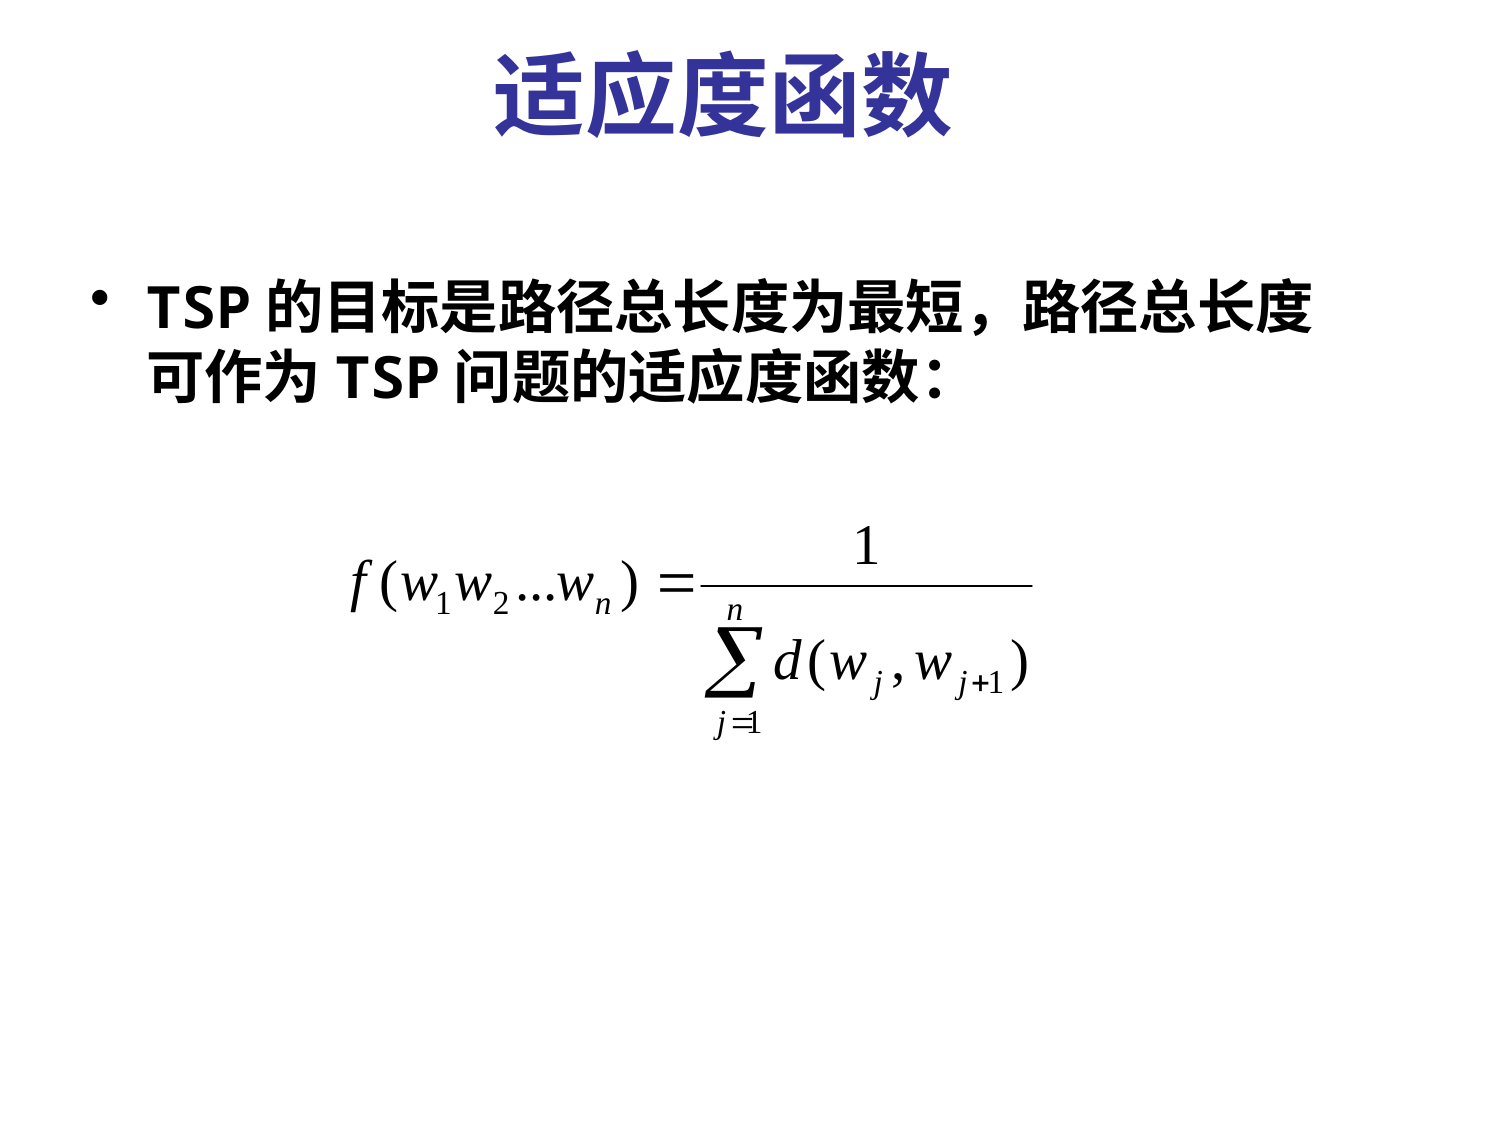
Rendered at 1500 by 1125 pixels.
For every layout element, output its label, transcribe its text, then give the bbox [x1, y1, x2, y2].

text_box 适应度函数 [265, 30, 1181, 156]
list TSP的目标是路径总长度为最短，路径总长度可作为TSP问题的适应度函数： [75, 262, 1341, 480]
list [330, 509, 1040, 751]
